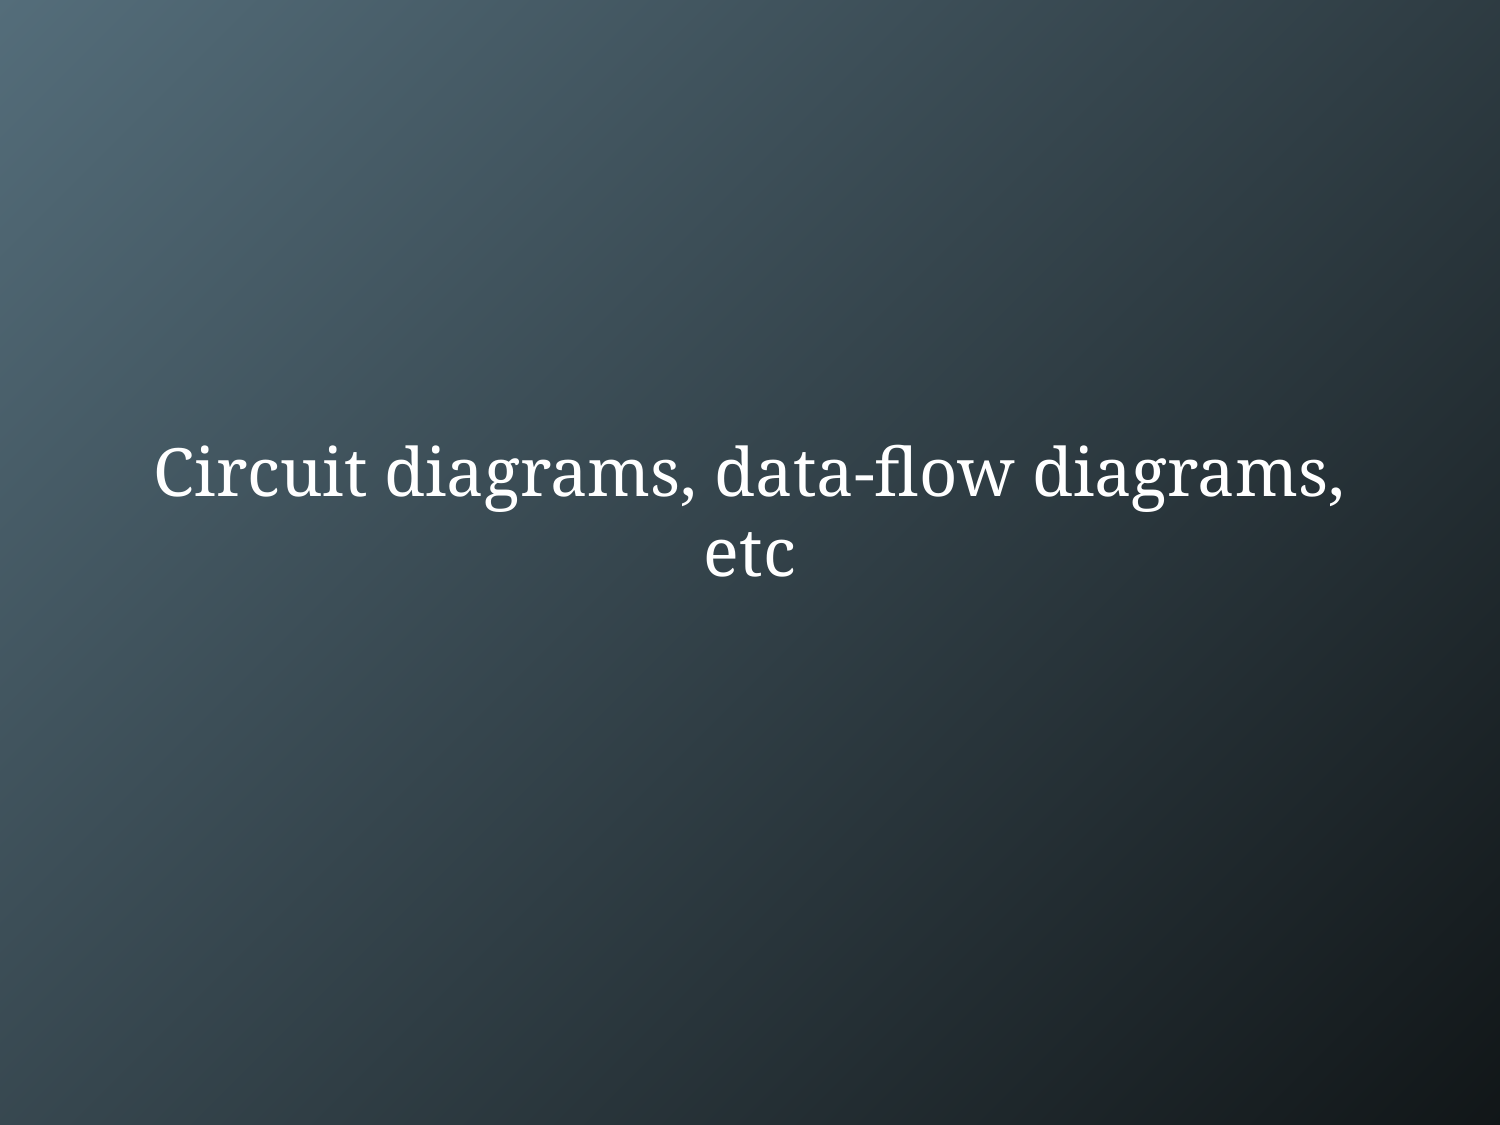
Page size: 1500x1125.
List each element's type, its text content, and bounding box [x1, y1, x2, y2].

title Circuit diagrams, data-flow diagrams, etc [112, 326, 1388, 693]
